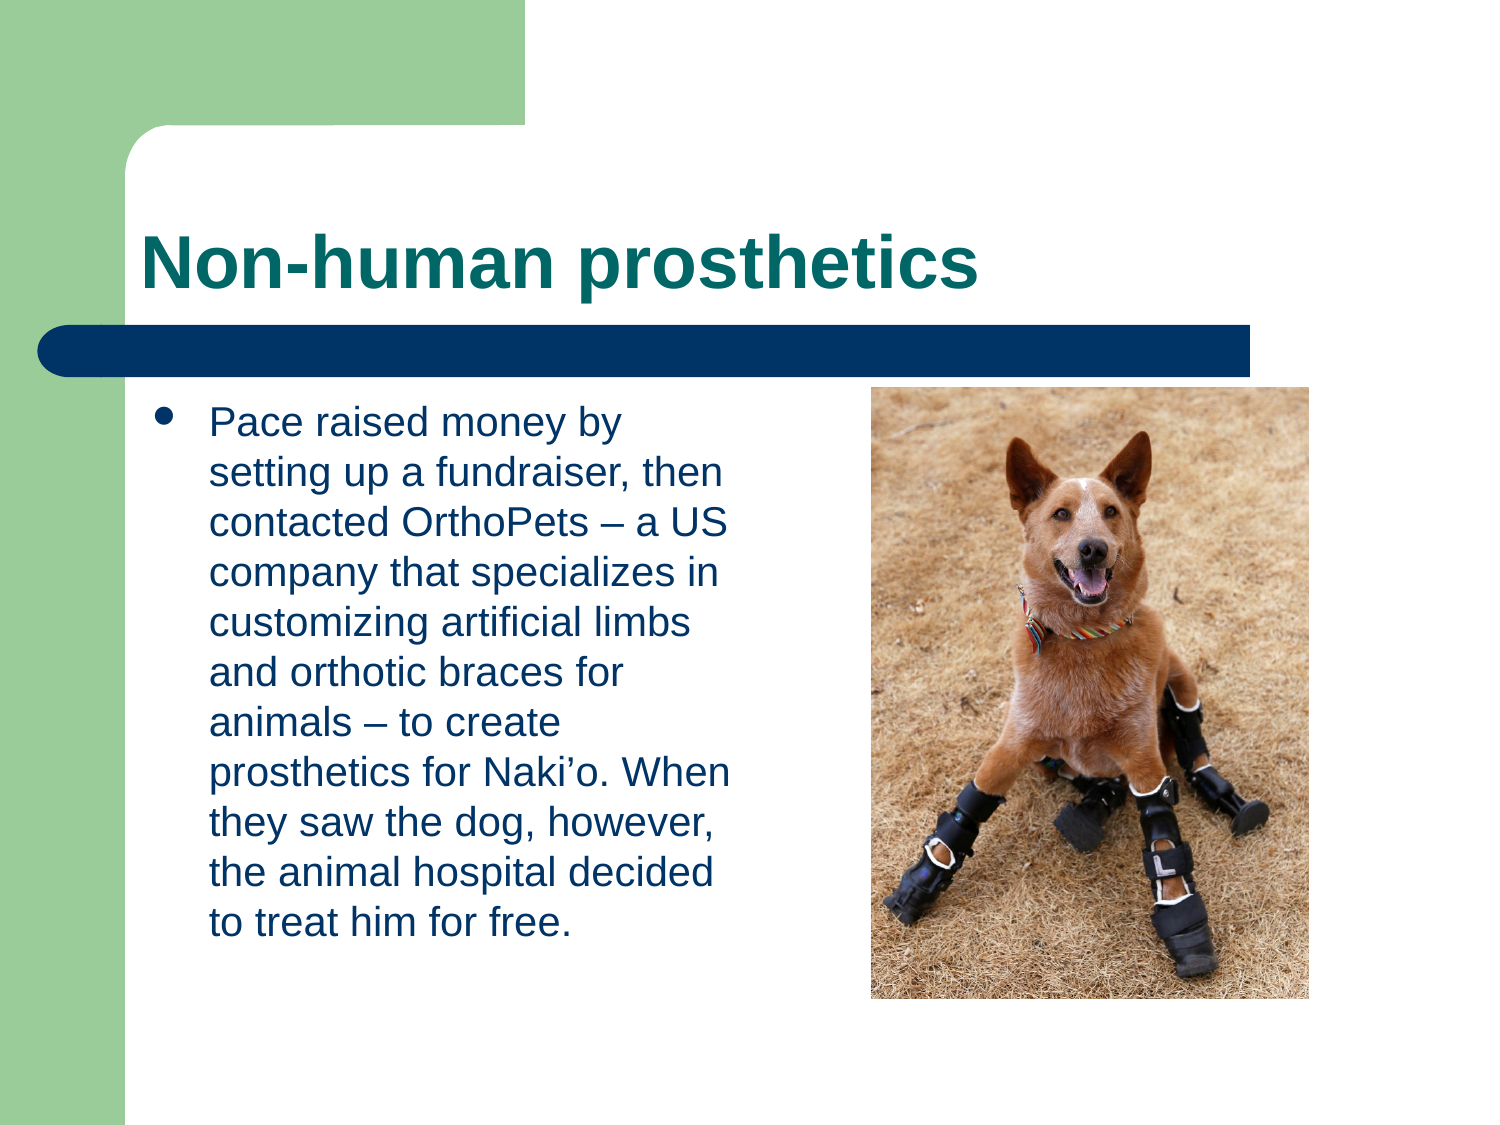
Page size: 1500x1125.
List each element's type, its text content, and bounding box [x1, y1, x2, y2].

title Non-human prosthetics [124, 124, 1426, 313]
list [871, 387, 1309, 999]
list Pace raised money by setting up a fundraiser, then contacted OrthoPets – a US company that specializes in customizing artificial limbs and orthotic braces for animals – to create prosthetics for Naki’o. When they saw the dog, however, the animal hospital decided to treat him for free. [137, 387, 757, 999]
